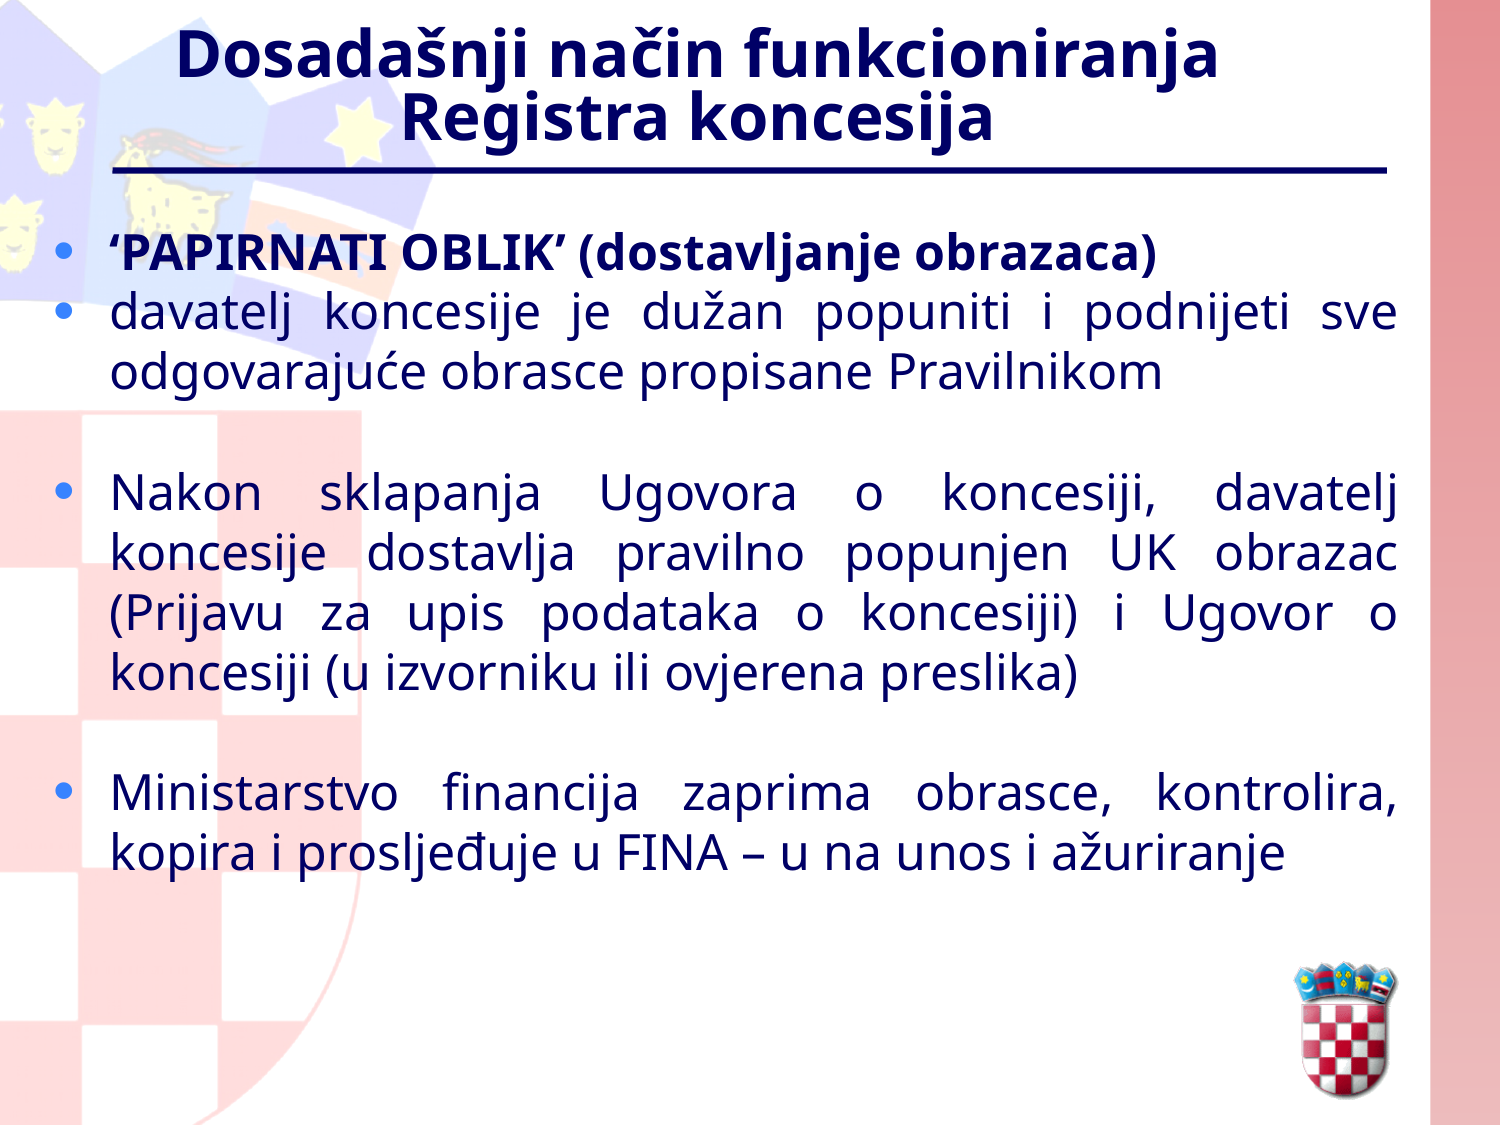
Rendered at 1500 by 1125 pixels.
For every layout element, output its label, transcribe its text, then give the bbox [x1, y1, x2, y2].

title Dosadašnji način funkcioniranja Registra koncesija [171, 19, 1240, 161]
picture [1293, 1059, 1399, 1100]
list ‘PAPIRNATI OBLIK’ (dostavljanje obrazaca) davatelj koncesije je dužan popuniti i podnijeti sve odgovarajuće obrasce propisane Pravilnikom Nakon sklapanja Ugovora o koncesiji, davatelj koncesije dostavlja pravilno popunjen UK obrazac (Prijavu za upis podataka o koncesiji) i Ugovor o koncesiji (u izvorniku ili ovjerena preslika) Ministarstvo financija zaprima obrasce, kontrolira, kopira i prosljeđuje u FINA – u na unos i ažuriranje [53, 220, 1400, 1059]
